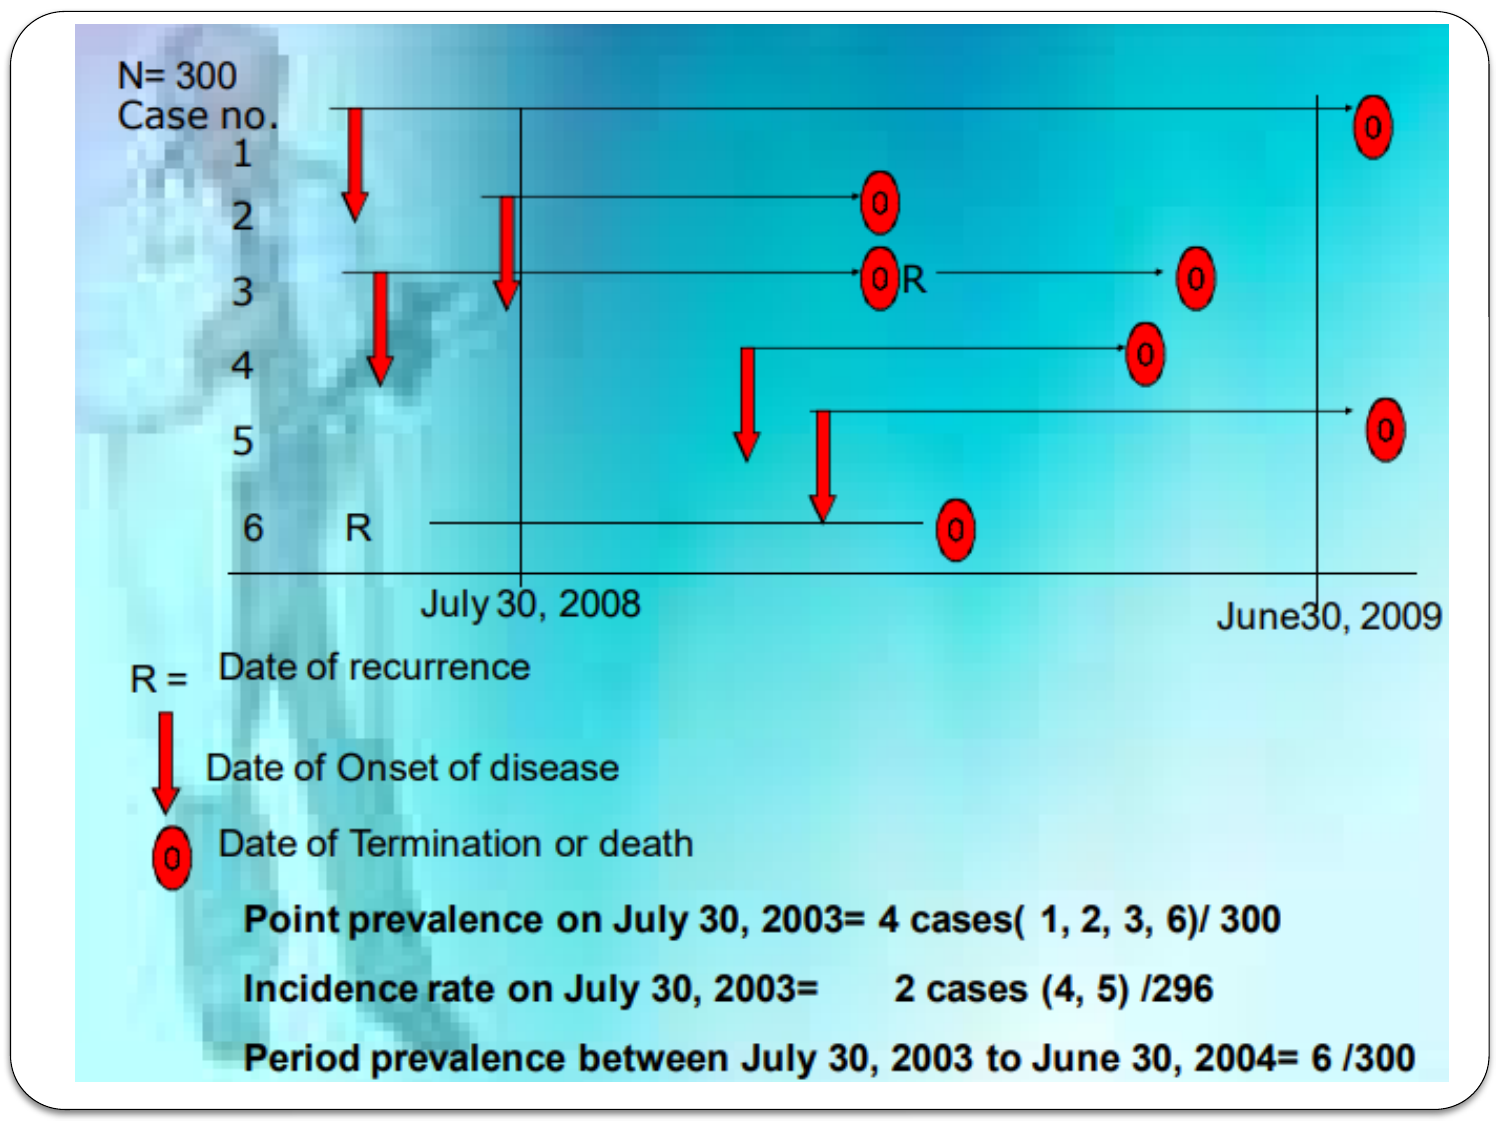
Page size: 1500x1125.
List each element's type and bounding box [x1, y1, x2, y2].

picture [74, 24, 1450, 1082]
